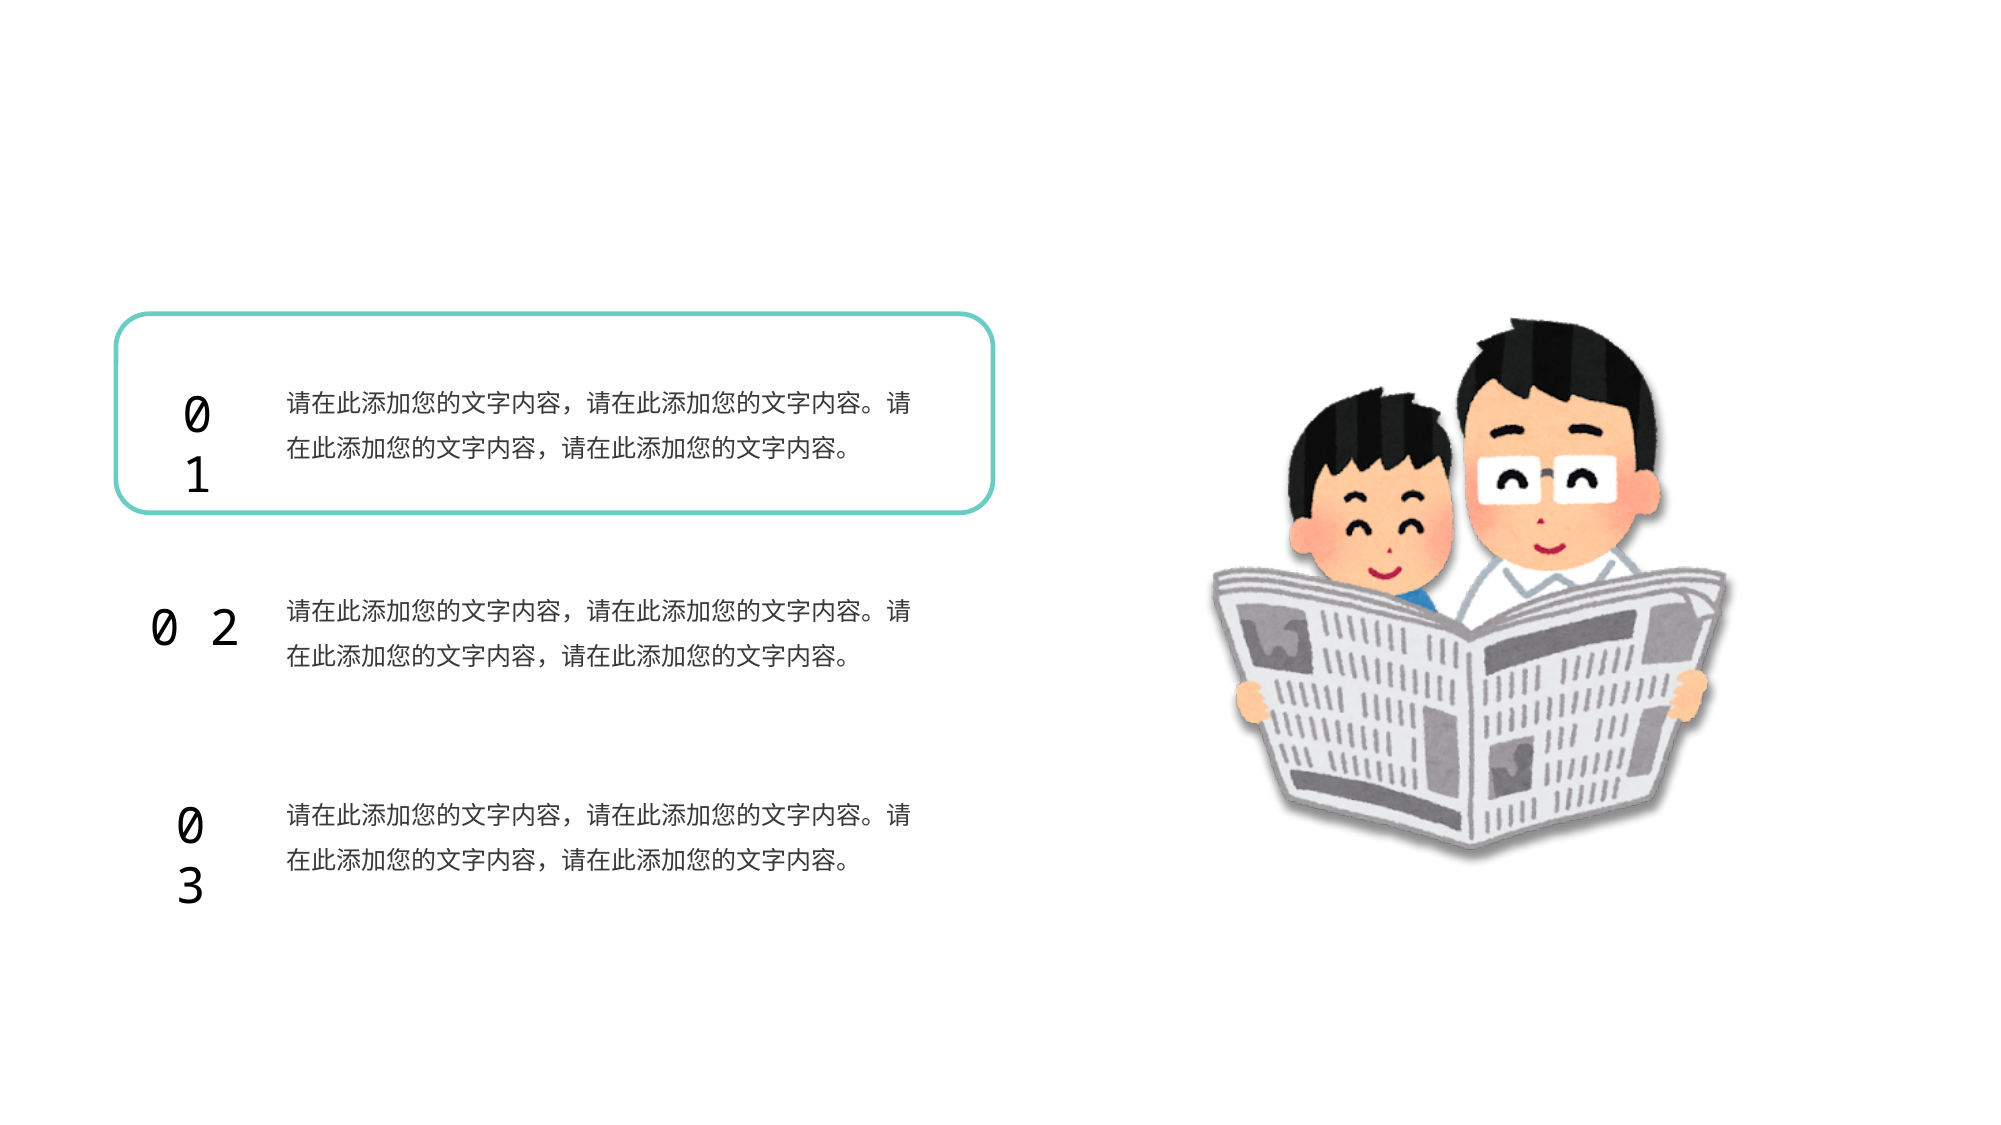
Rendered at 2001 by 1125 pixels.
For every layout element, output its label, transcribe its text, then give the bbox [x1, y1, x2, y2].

text_box 请在此添加您的文字内容，请在此添加您的文字内容。请在此添加您的文字内容，请在此添加您的文字内容。 [271, 572, 943, 678]
picture [1197, 313, 1742, 859]
text_box 0 2 [115, 587, 271, 663]
text_box [114, 312, 995, 514]
text_box 请在此添加您的文字内容，请在此添加您的文字内容。请在此添加您的文字内容，请在此添加您的文字内容。 [271, 777, 943, 882]
text_box 0 3 [135, 785, 247, 921]
